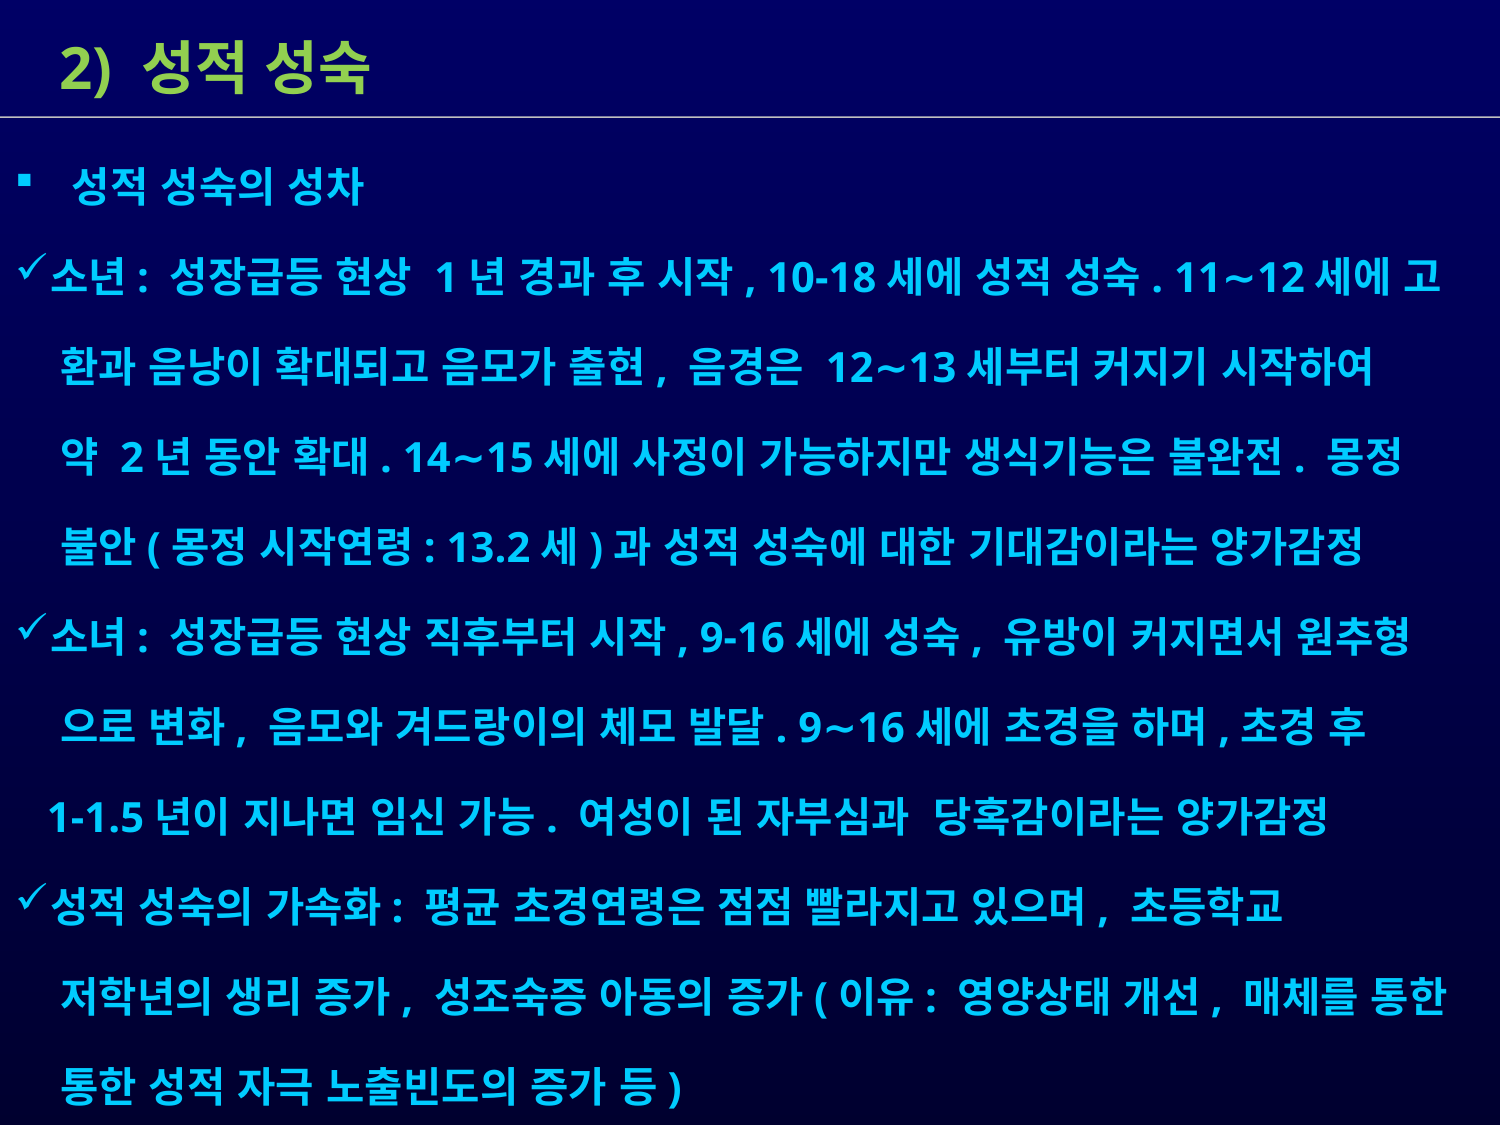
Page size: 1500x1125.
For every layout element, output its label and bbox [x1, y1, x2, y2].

text_box [0, 23, 1500, 1114]
